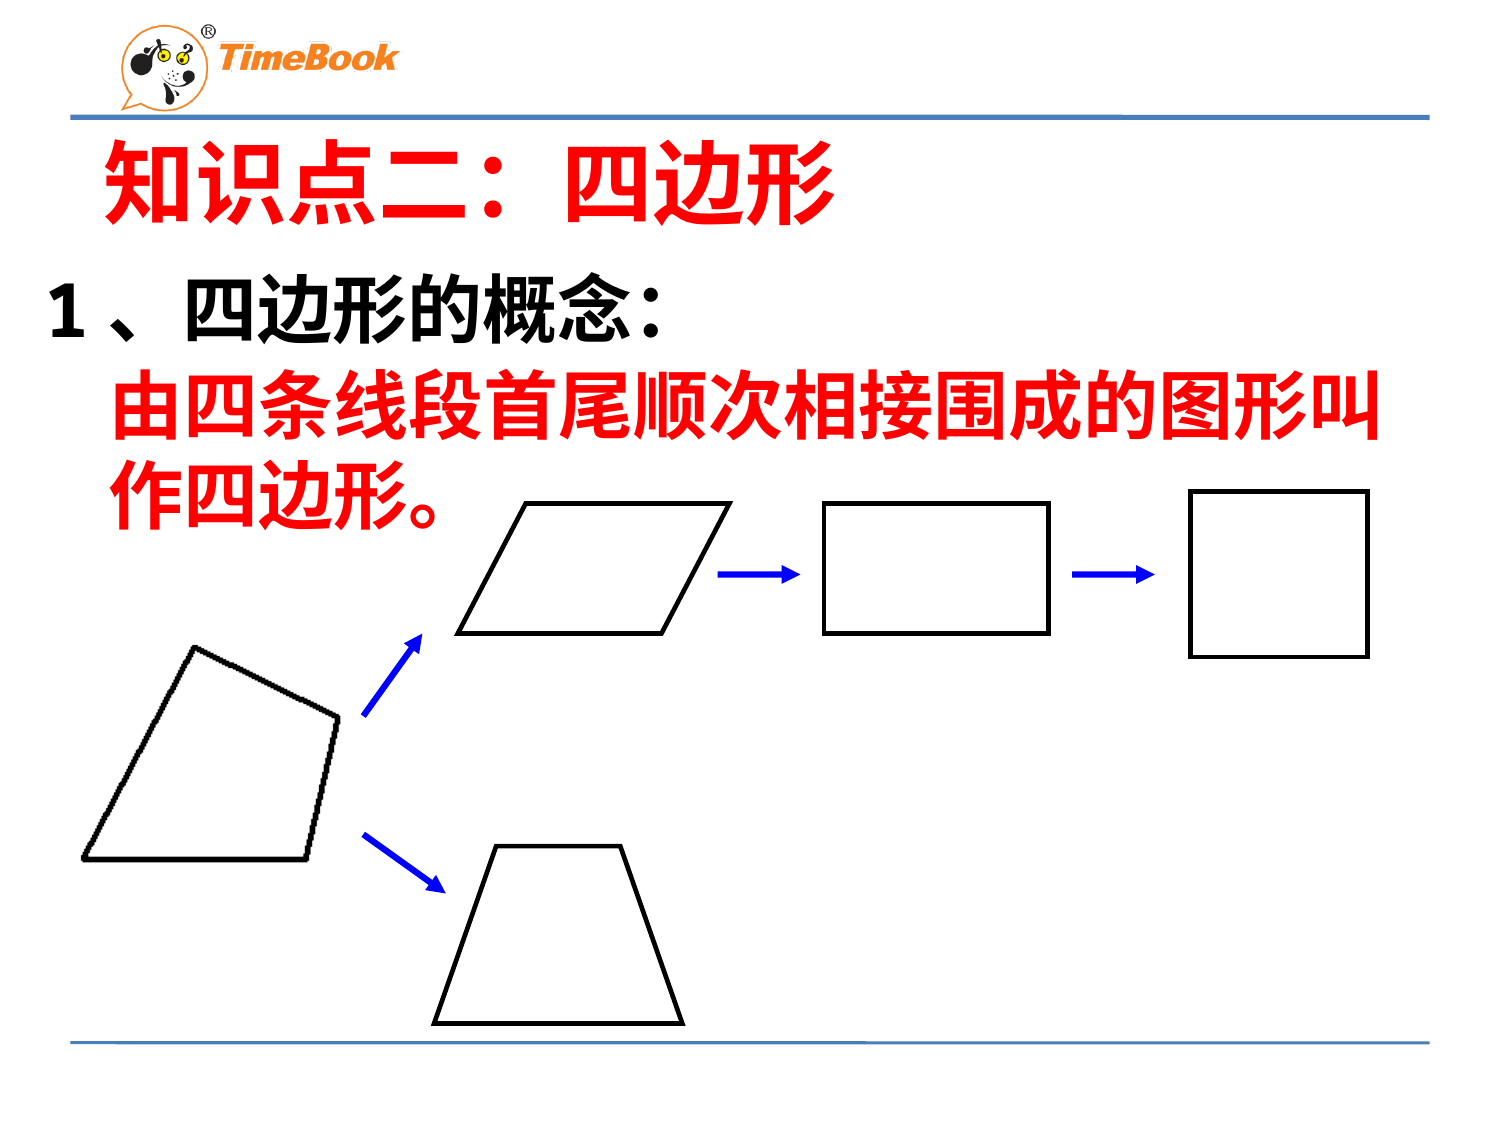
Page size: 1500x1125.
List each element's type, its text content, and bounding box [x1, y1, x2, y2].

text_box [362, 491, 1368, 1024]
picture [55, 609, 362, 900]
text_box 1、四边形的概念： [29, 255, 832, 361]
text_box 由四条线段首尾顺次相接围成的图形叫作四边形。 [93, 351, 1442, 547]
picture [118, 22, 408, 113]
text_box 知识点二：四边形 [88, 118, 945, 244]
